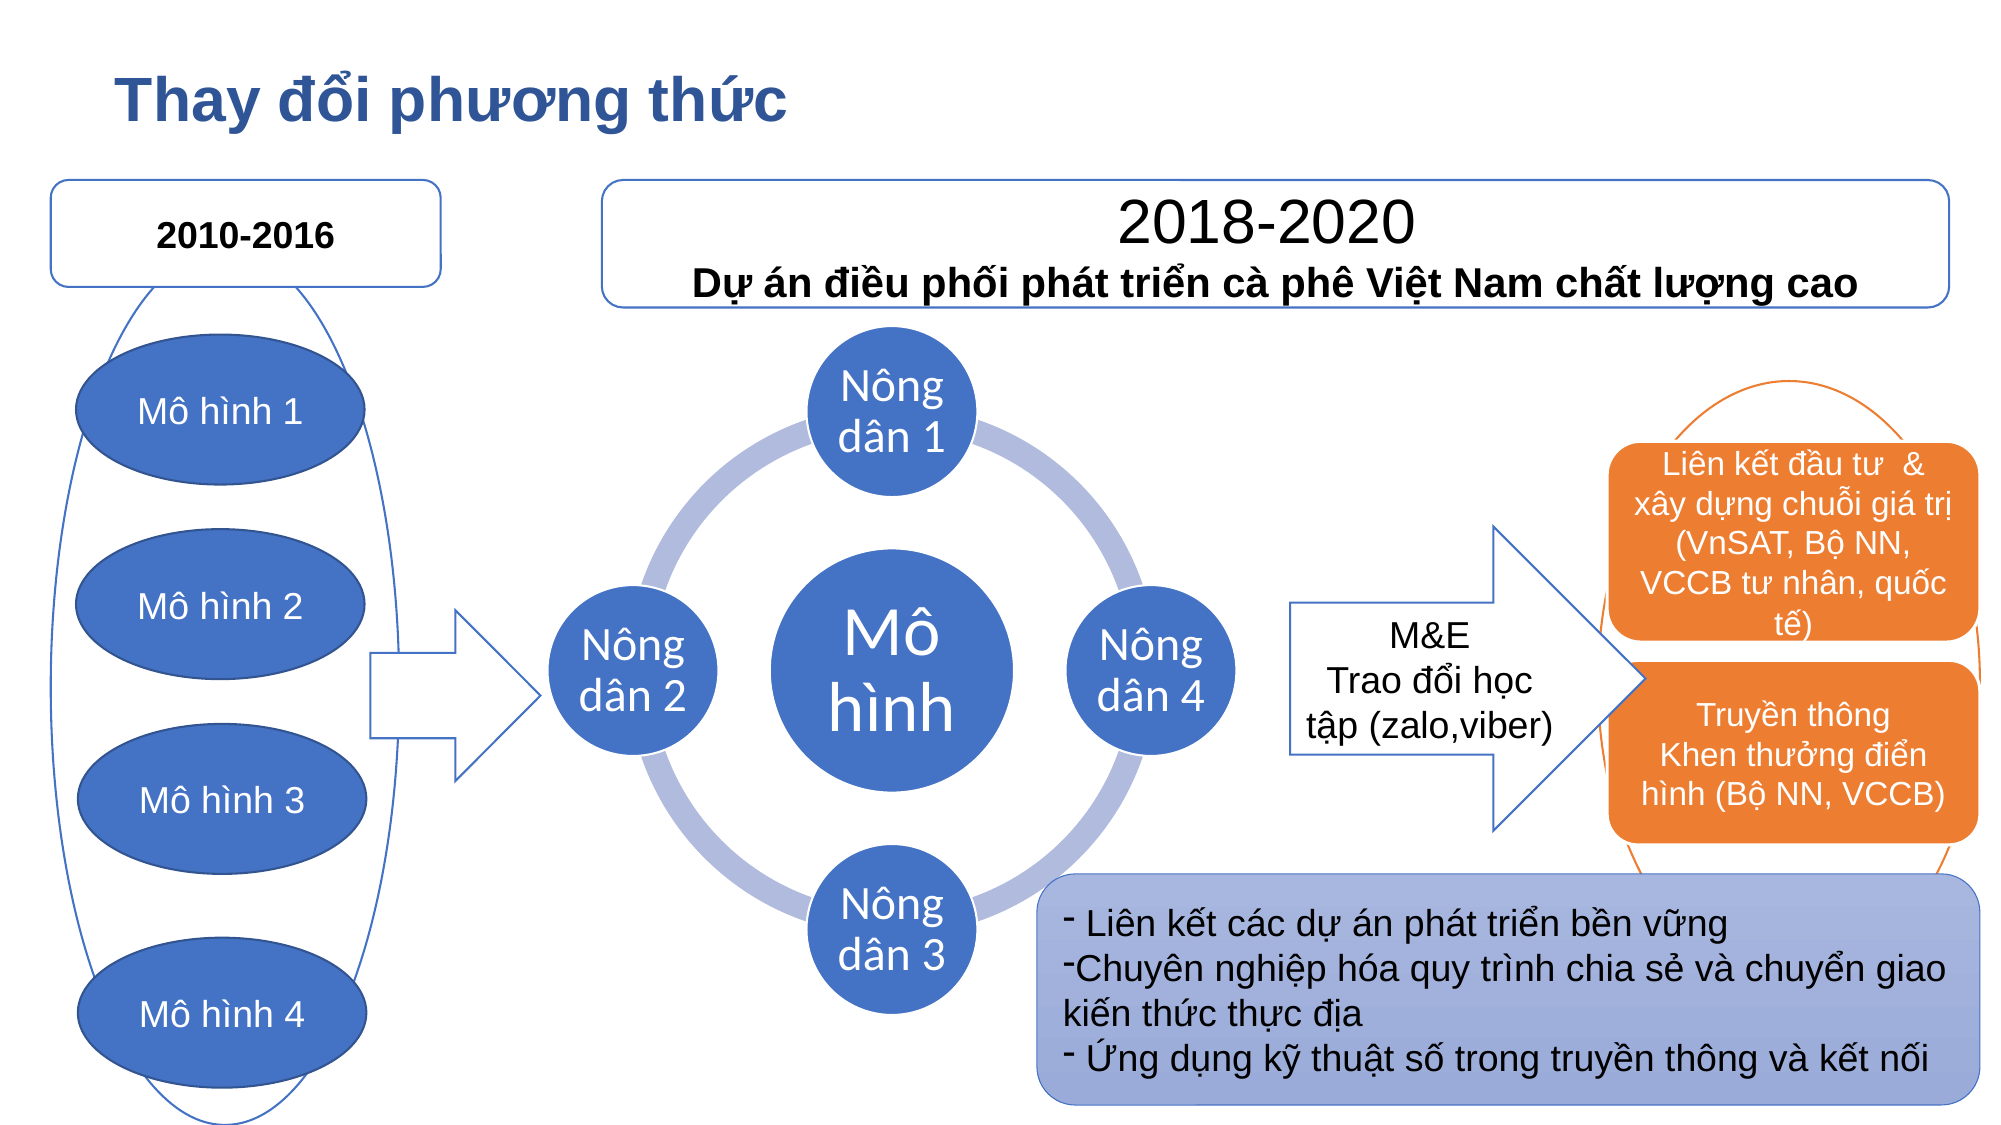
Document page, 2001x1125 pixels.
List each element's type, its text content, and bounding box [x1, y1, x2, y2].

text_box Mô hình 1 [74, 333, 366, 486]
text_box Liên kết các dự án phát triển bền vững Chuyên nghiệp hóa quy trình chia sẻ và chuyển giao kiến thức thực địa Ứng dụng kỹ thuật số trong truyền thông và kết nối [1036, 873, 1981, 1106]
text_box [49, 421, 400, 981]
text_box 2018-2020 Dự án điều phối phát triển cà phê Việt Nam chất lượng cao [600, 178, 1951, 309]
text_box 2010-2016 [49, 178, 442, 288]
text_box [1599, 595, 1981, 681]
text_box [369, 607, 510, 784]
text_box [145, 1075, 308, 1125]
text_box [1674, 379, 1903, 439]
text_box Mô hình 2 [74, 528, 366, 681]
text_box [107, 288, 348, 372]
text_box M&E Trao đổi học tập (zalo,viber) [1289, 524, 1648, 834]
text_box Truyền thông Khen thưởng điển hình (Bộ NN, VCCB) [1605, 658, 1982, 847]
text_box Mô hình 3 [76, 722, 368, 875]
text_box [1599, 722, 1605, 770]
text_box Liên kết đầu tư & xây dựng chuỗi giá trị (VnSAT, Bộ NN, VCCB tư nhân, quốc tế) [1605, 439, 1982, 644]
text_box Mô hình 4 [76, 936, 368, 1089]
text_box [1626, 845, 1951, 873]
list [510, 325, 1274, 1016]
title Thay đổi phương thức [99, 0, 1863, 202]
